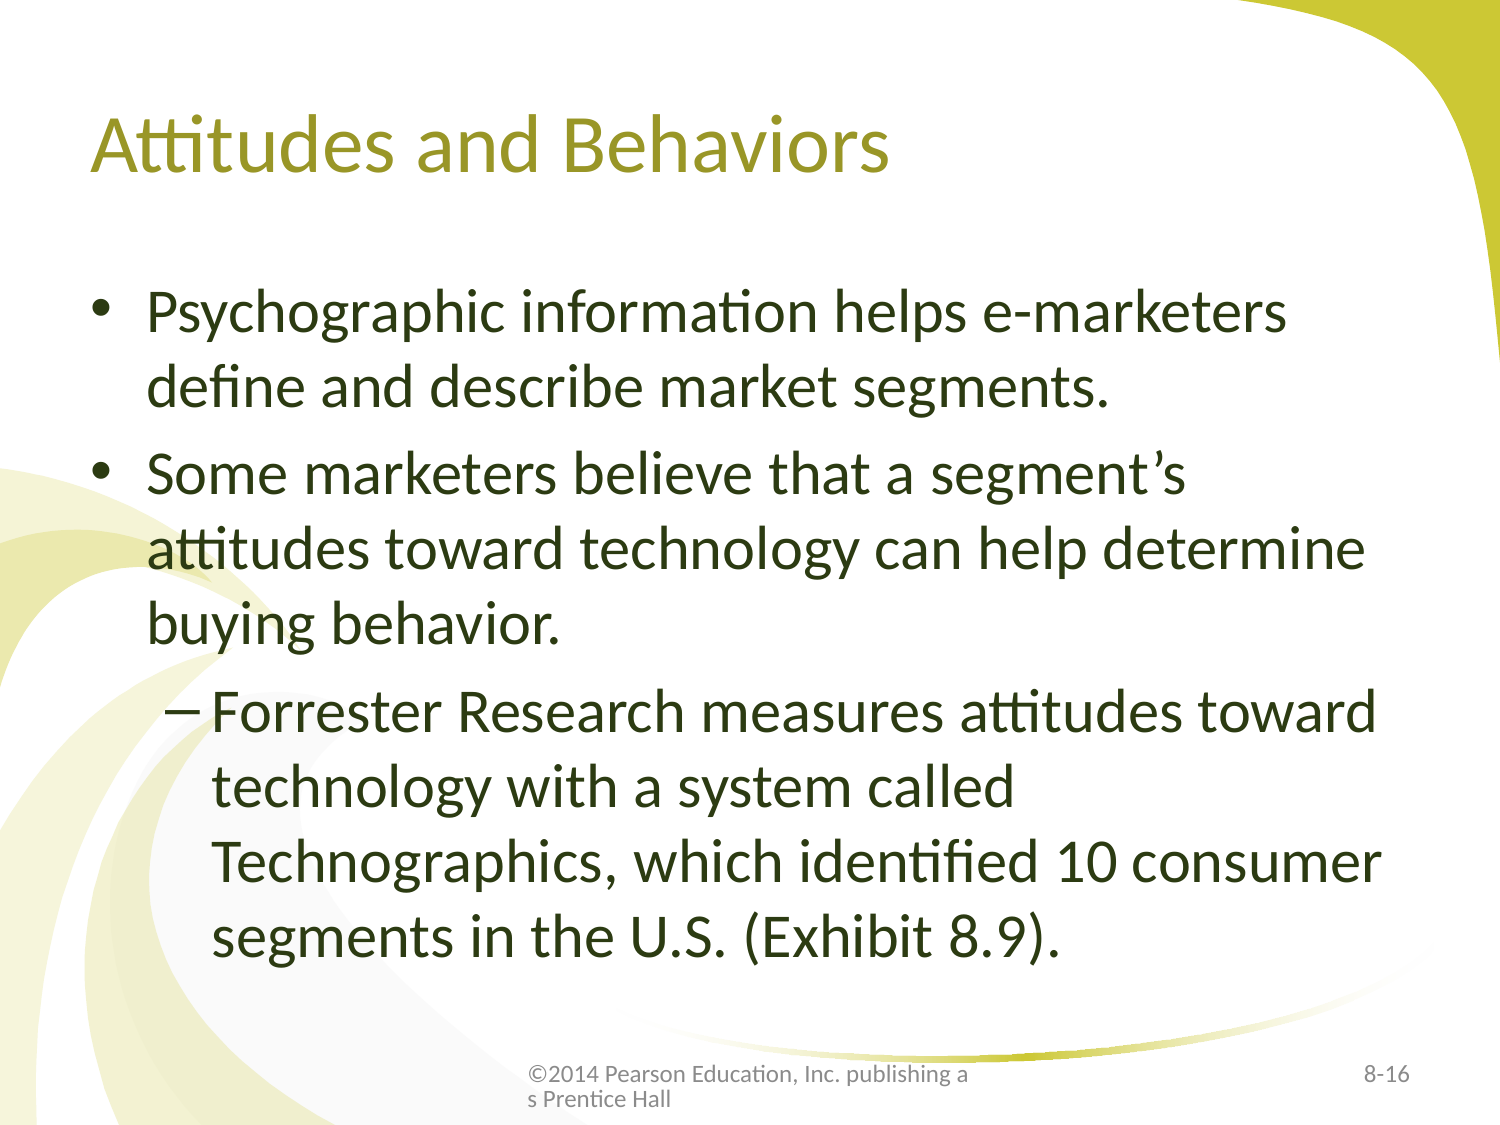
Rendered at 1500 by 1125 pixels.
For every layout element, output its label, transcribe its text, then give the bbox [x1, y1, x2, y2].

slide_number 8-16 [1074, 1042, 1425, 1103]
footer ©2014 Pearson Education, Inc. publishing as Prentice Hall [512, 1042, 988, 1103]
list Psychographic information helps e-marketers define and describe market segments. Some marketers believe that a segment’s attitudes toward technology can help determine buying behavior. Forrester Research measures attitudes toward technology with a system called Technographics, which identified 10 consumer segments in the U.S. (Exhibit 8.9). [75, 262, 1425, 1005]
title Attitudes and Behaviors [75, 45, 1425, 233]
